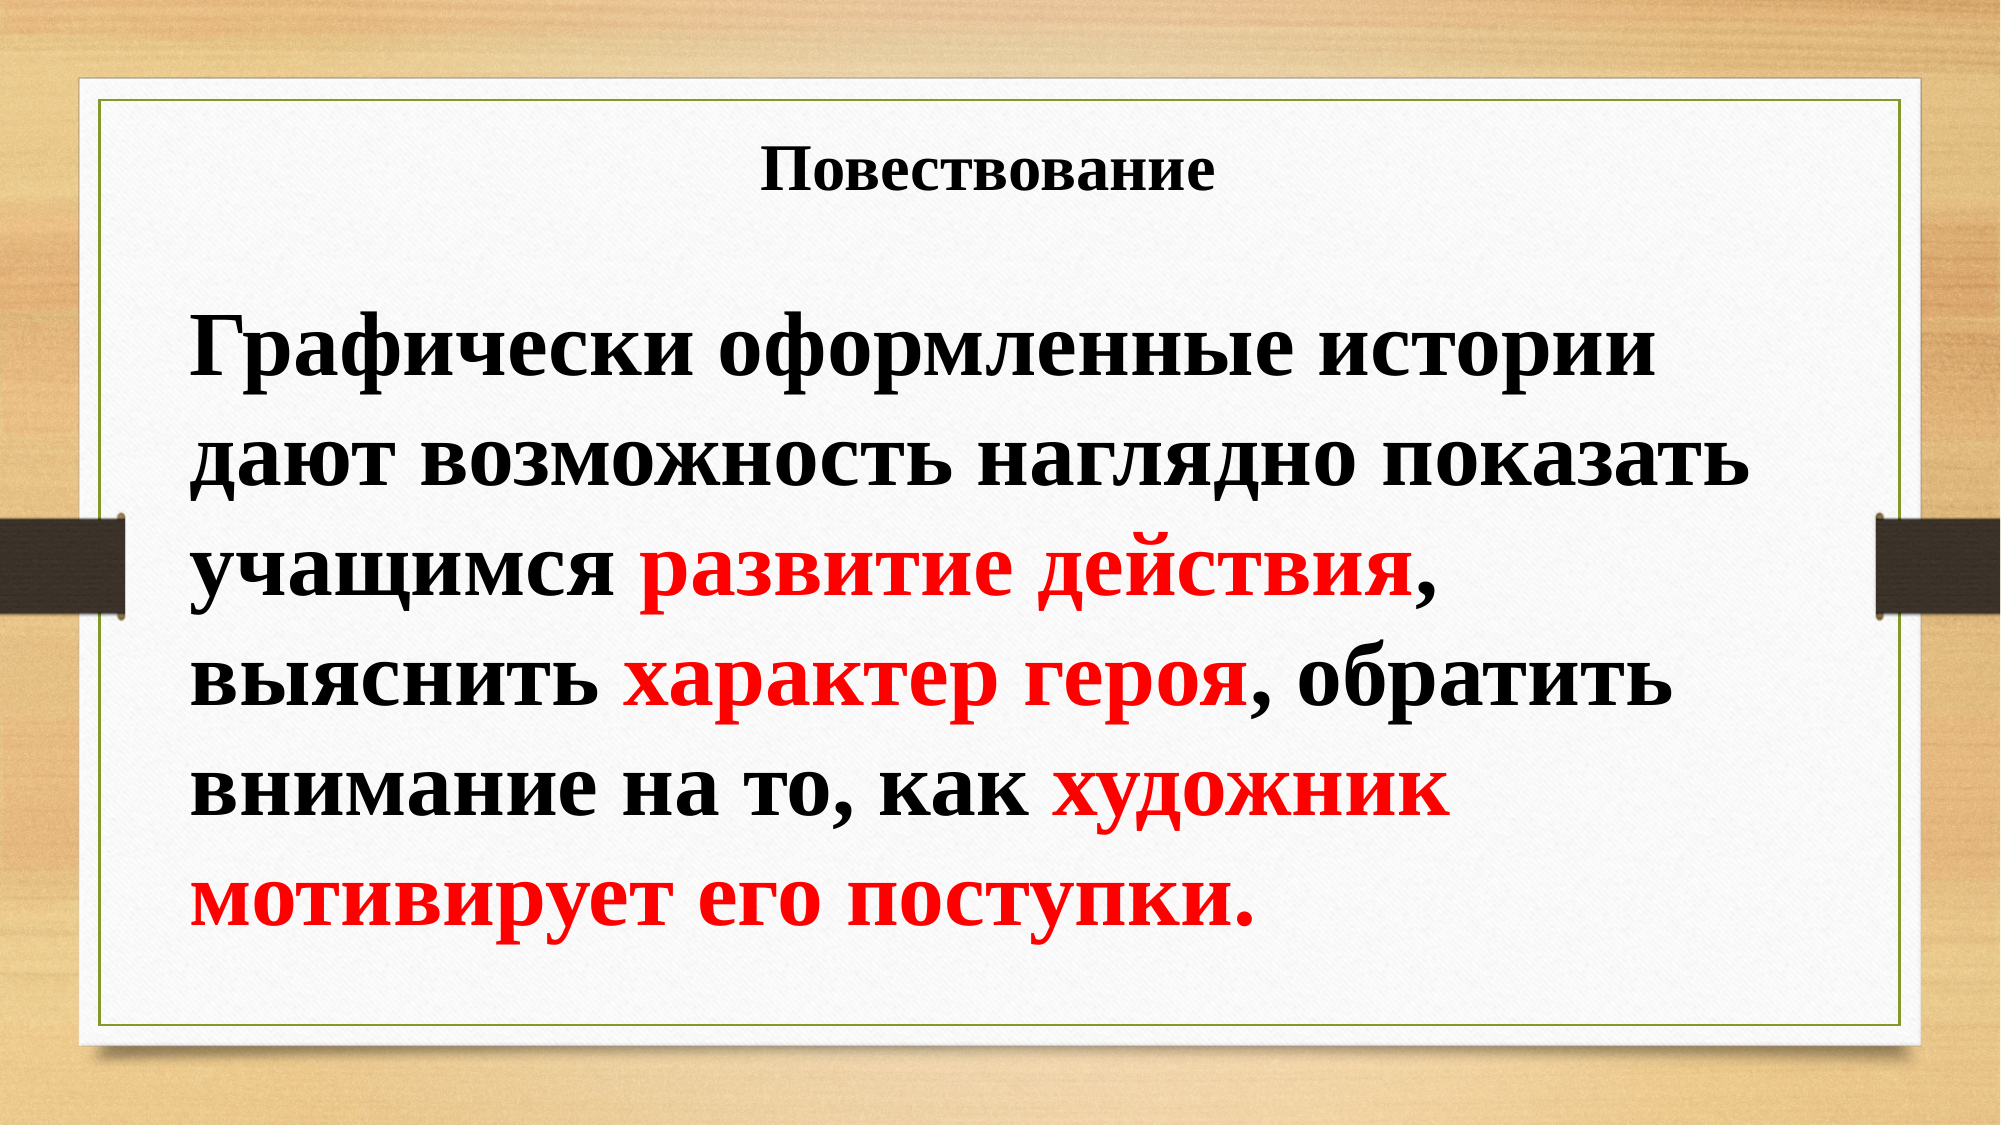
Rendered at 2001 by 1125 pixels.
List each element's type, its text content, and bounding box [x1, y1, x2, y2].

picture [0, 0, 2001, 1125]
text_box Повествование Графически оформленные истории дают возможность наглядно показать учащимся развитие действия, выяснить характер героя, обратить внимание на то, как художник мотивирует его поступки. [175, 116, 1802, 951]
